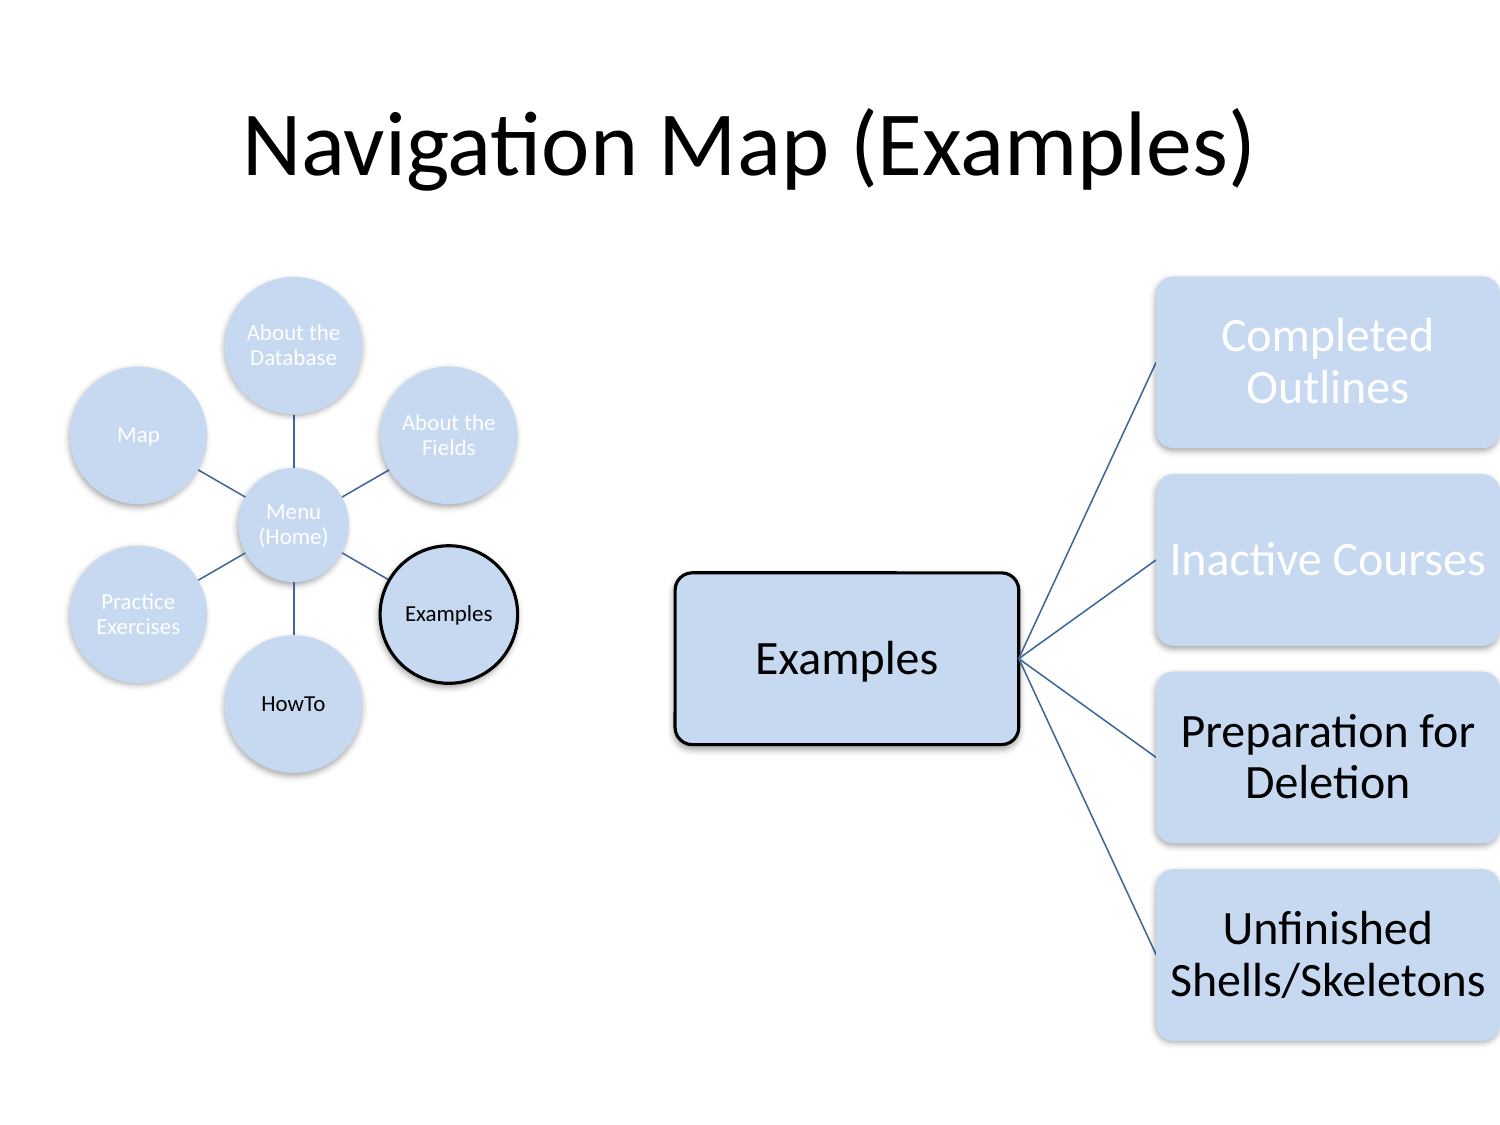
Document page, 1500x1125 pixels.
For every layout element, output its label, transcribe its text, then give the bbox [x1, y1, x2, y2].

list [0, 274, 588, 776]
title Navigation Map (Examples) [0, 45, 1500, 233]
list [674, 274, 1500, 1043]
